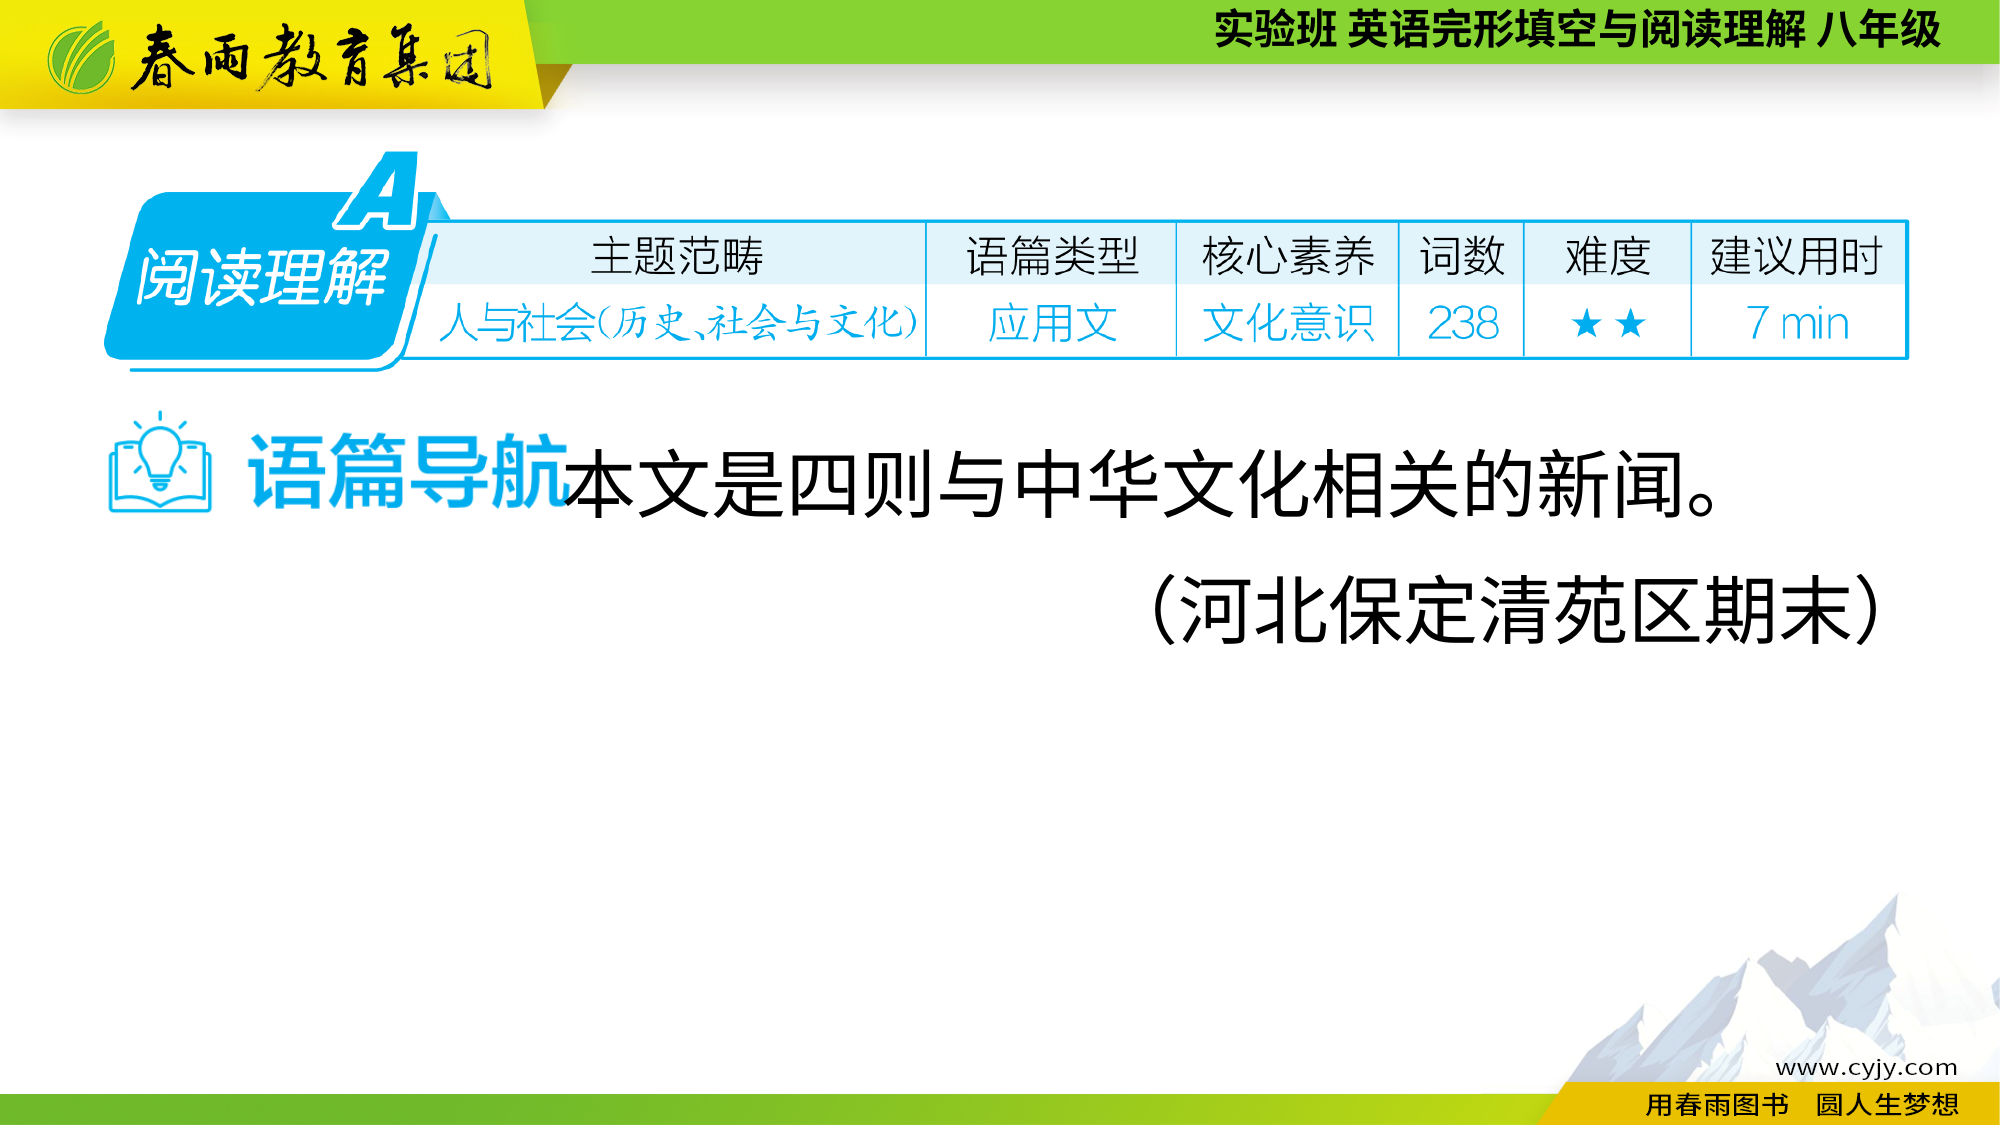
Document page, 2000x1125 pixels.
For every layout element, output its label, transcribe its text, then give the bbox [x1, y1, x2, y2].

list （河北保定清苑区期末） [59, 536, 1944, 646]
picture [0, 0, 2000, 1125]
text_box 本文是四则与中华文化相关的新闻。 [59, 385, 1944, 536]
